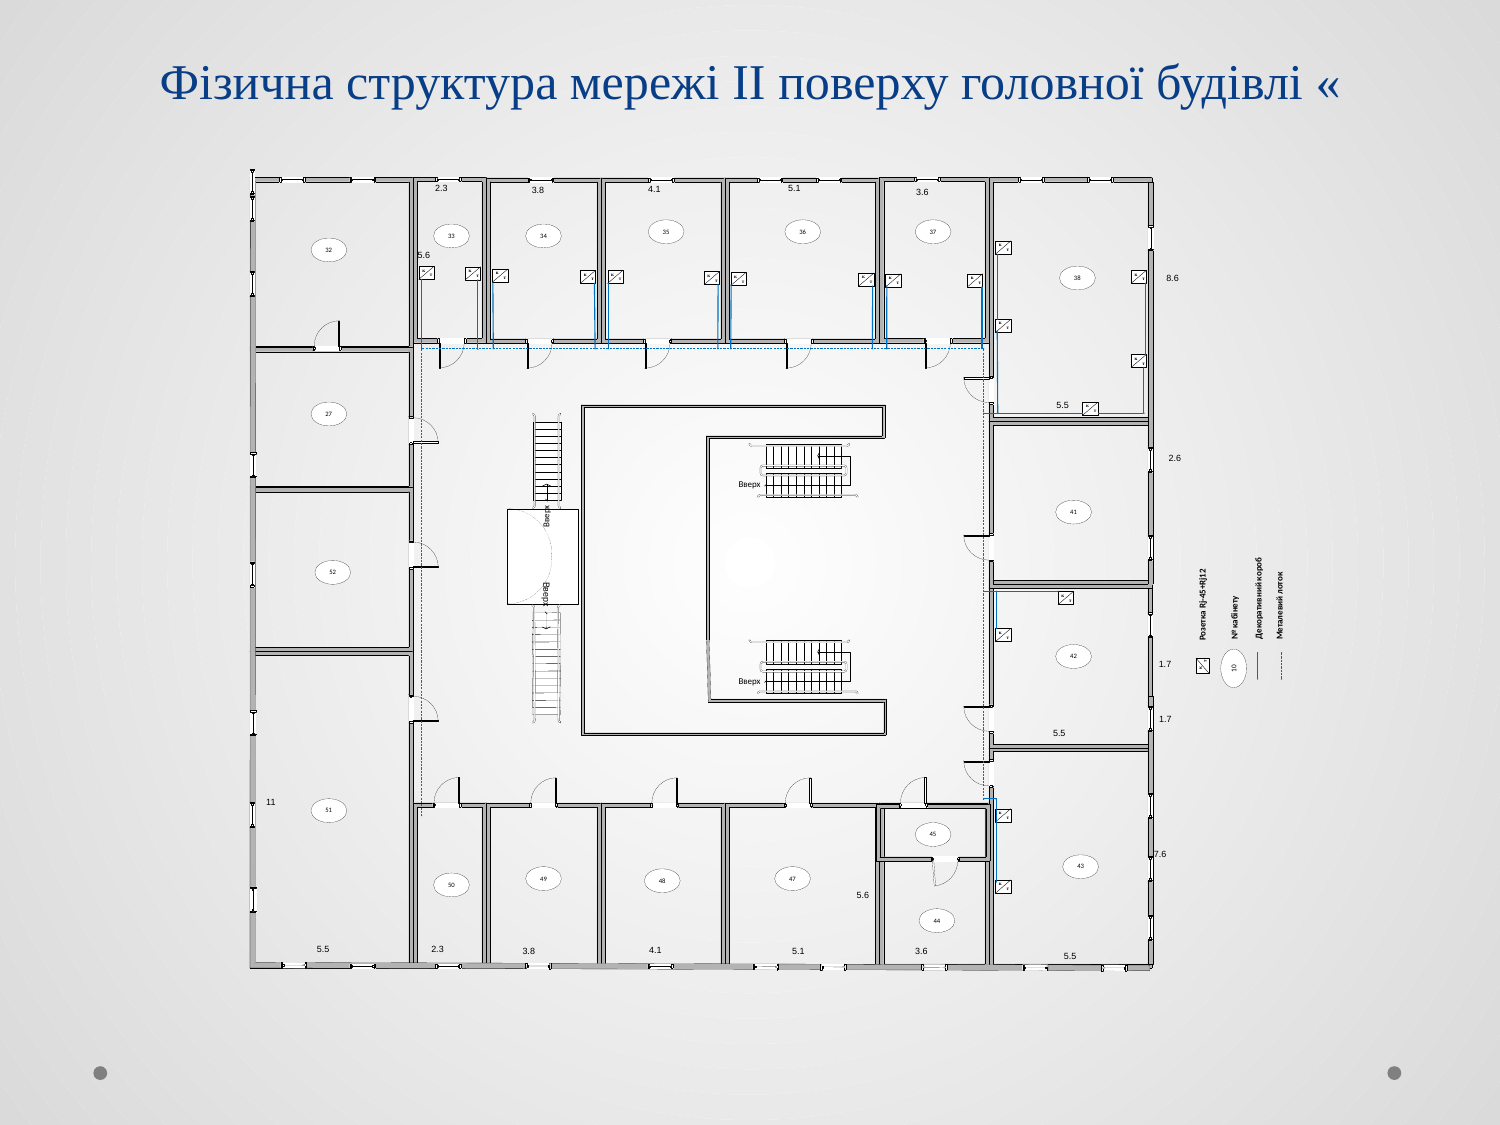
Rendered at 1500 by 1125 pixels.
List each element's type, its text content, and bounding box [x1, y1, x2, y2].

title Фізична структура мережі II поверху головної будівлі « [75, 42, 1425, 118]
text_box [234, 163, 1287, 987]
